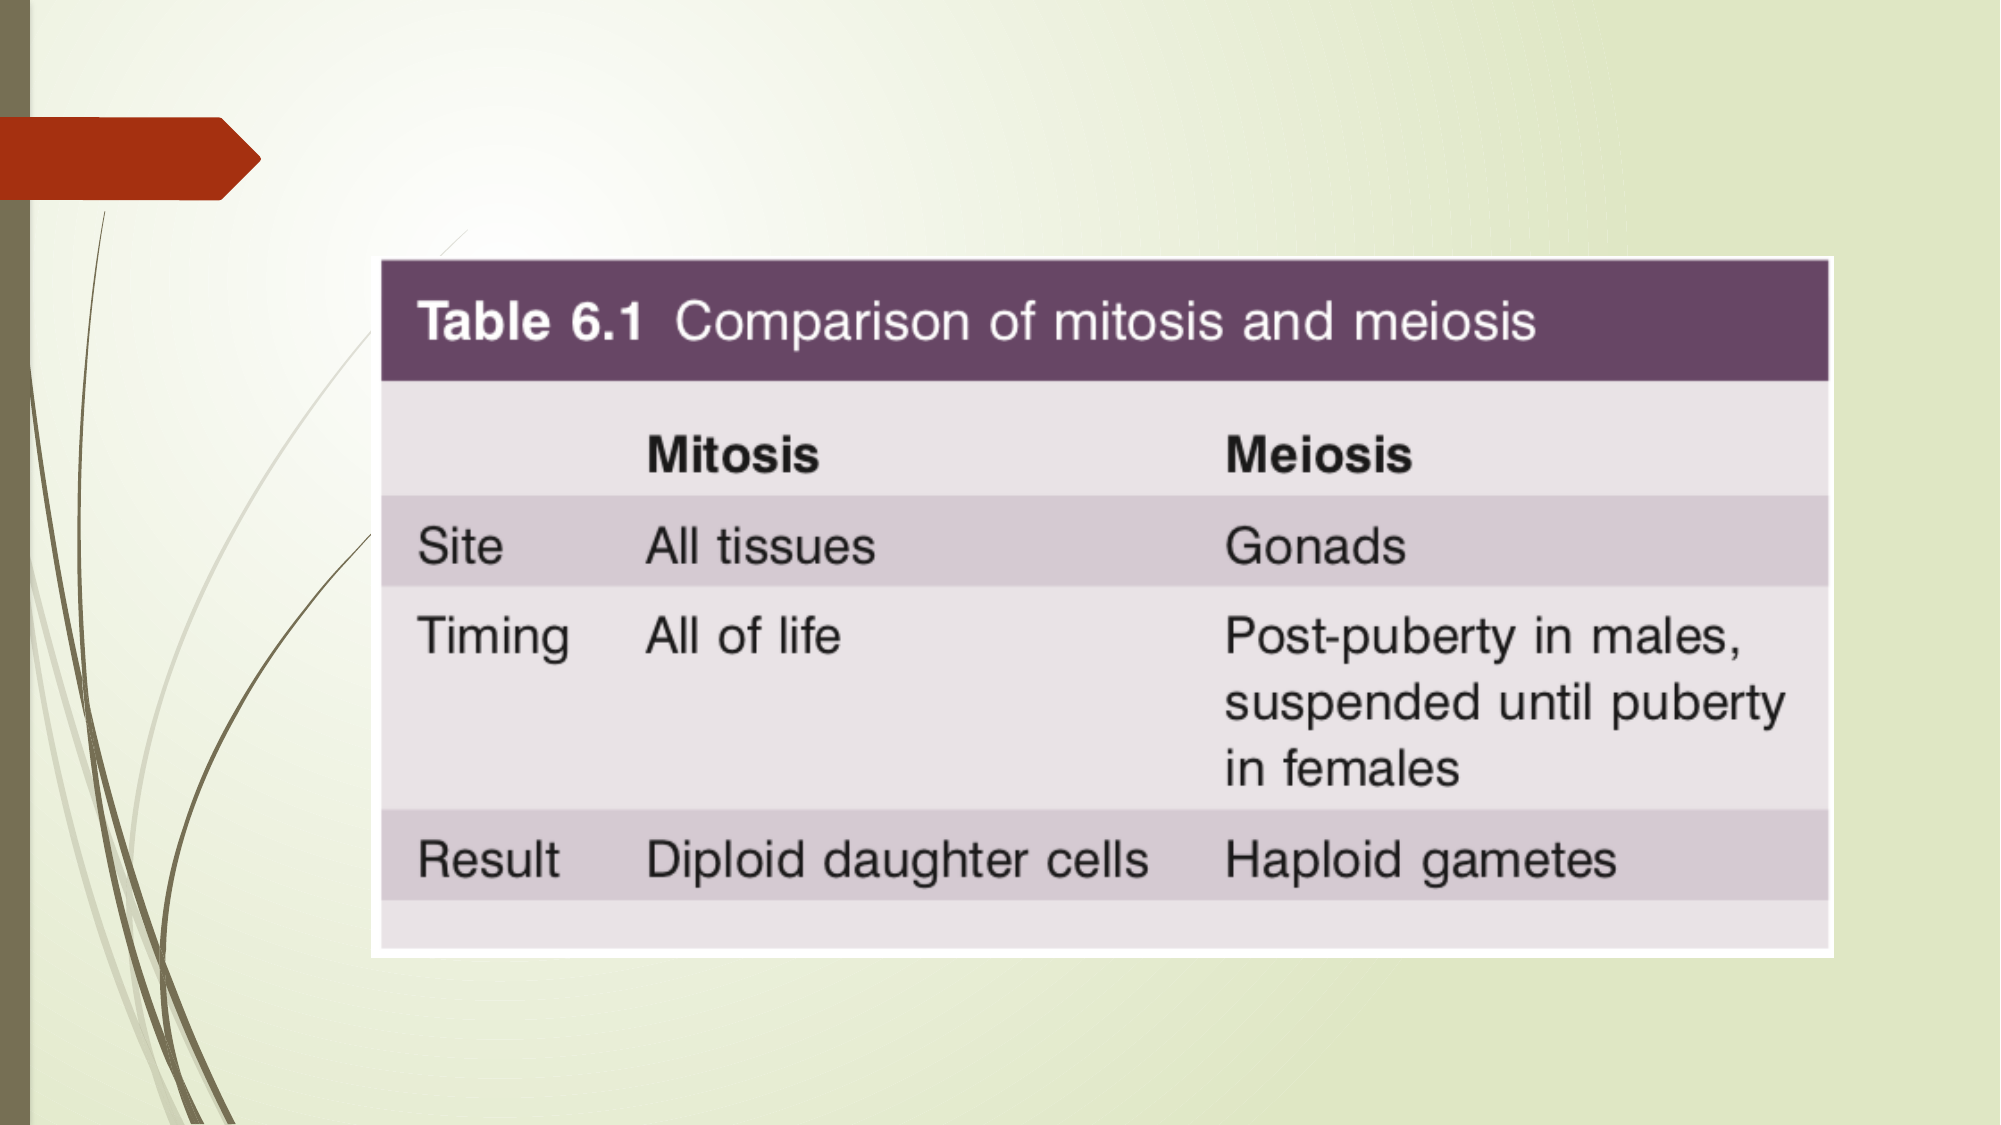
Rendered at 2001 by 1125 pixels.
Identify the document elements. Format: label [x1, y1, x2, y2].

list [371, 256, 1834, 958]
